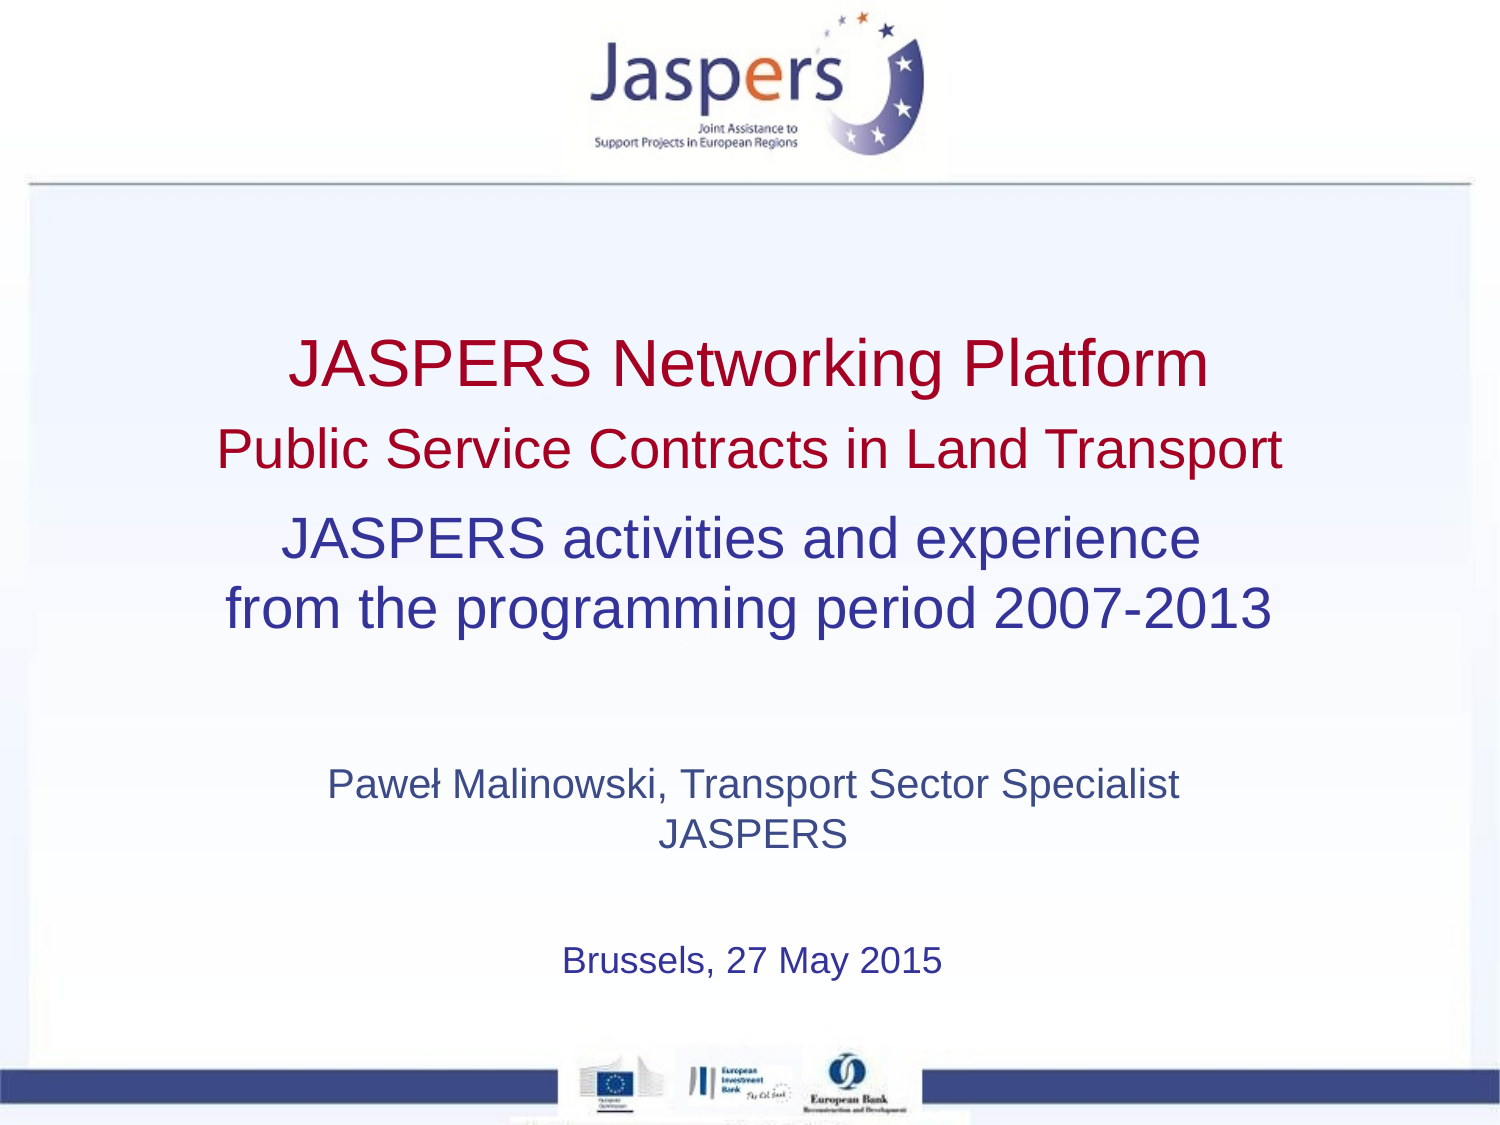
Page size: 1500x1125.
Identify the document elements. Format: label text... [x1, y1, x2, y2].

picture [0, 0, 1500, 1125]
text_box Paweł Malinowski, Transport Sector Specialist JASPERS [68, 749, 1439, 864]
title JASPERS Networking Platform Public Service Contracts in Land Transport JASPERS activities and experience from the programming period 2007-2013 [112, 302, 1388, 657]
text_box Brussels, 27 May 2015 [7, 881, 1500, 981]
